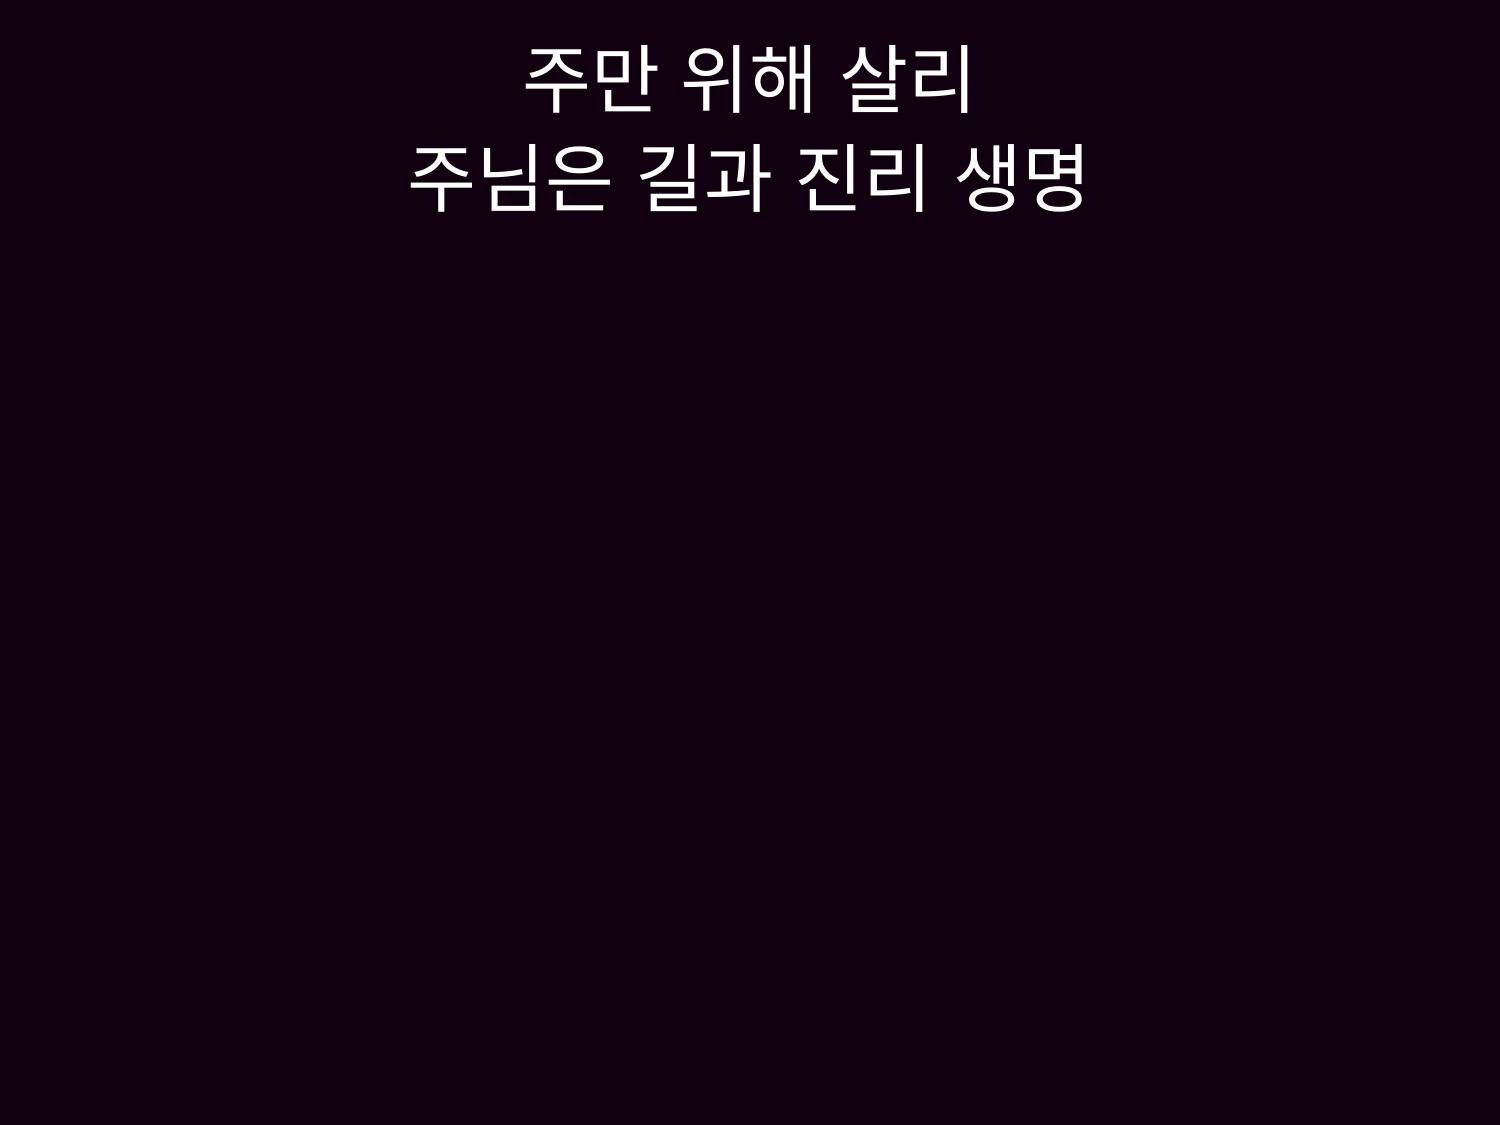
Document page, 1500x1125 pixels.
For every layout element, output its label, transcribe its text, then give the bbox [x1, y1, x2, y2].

title 주만 위해 살리 주님은 길과 진리 생명 [0, 12, 1500, 1125]
